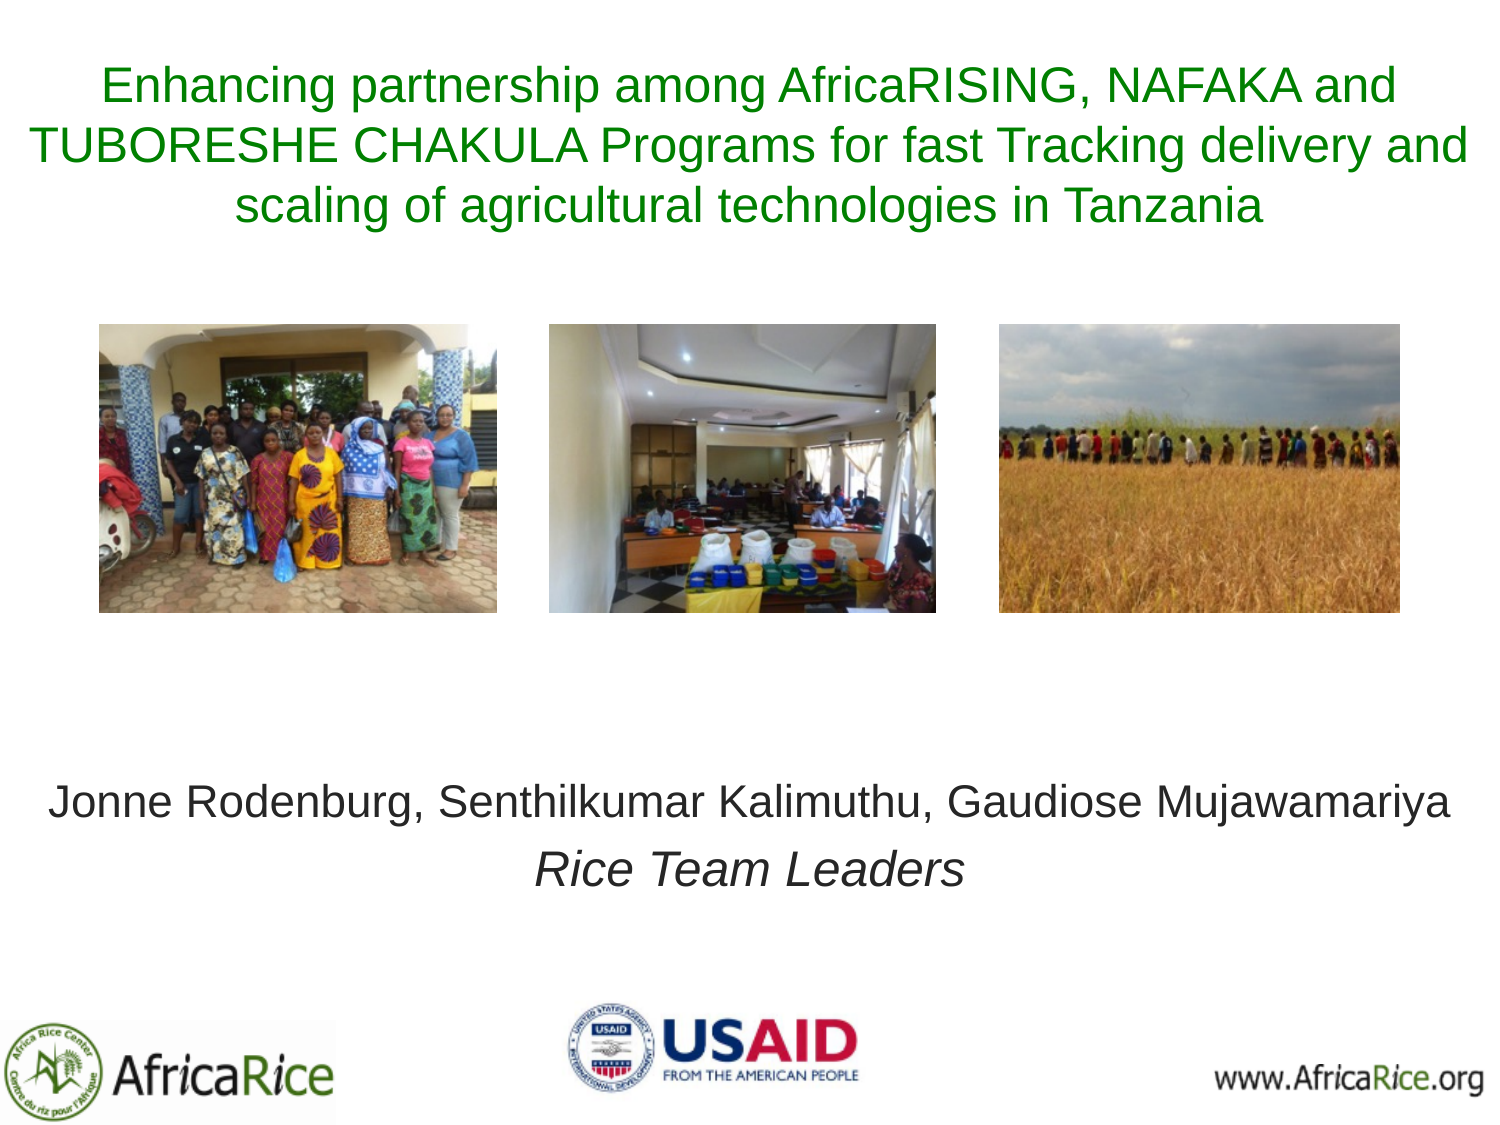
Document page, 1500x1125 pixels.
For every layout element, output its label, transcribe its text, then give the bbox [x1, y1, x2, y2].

picture [99, 324, 497, 613]
picture [0, 1020, 336, 1125]
picture [1212, 1064, 1488, 1100]
subtitle Jonne Rodenburg, Senthilkumar Kalimuthu, Gaudiose Mujawamariya Rice Team Leaders [0, 674, 1500, 963]
picture [524, 976, 901, 1125]
picture [549, 324, 936, 614]
picture [999, 324, 1401, 613]
title Enhancing partnership among AfricaRISING, NAFAKA and TUBORESHE CHAKULA Programs for fast Tracking delivery and scaling of agricultural technologies in Tanzania [0, 3, 1499, 341]
